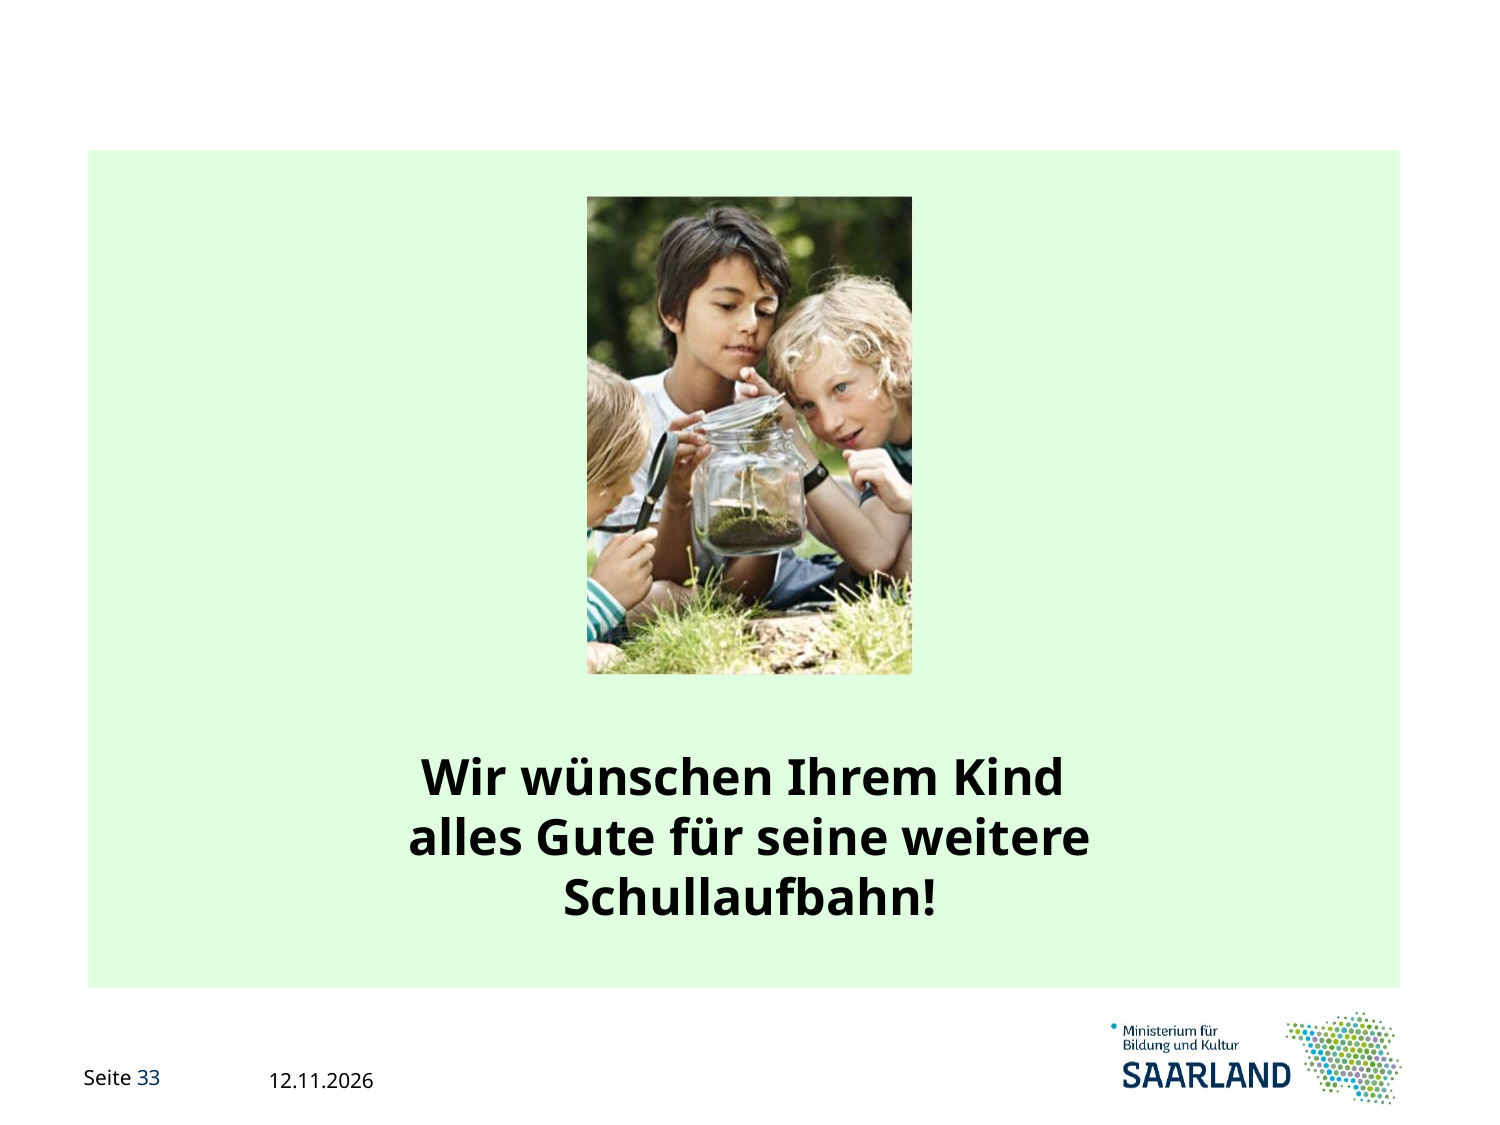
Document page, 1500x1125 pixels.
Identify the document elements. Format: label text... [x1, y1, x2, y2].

picture [586, 196, 914, 675]
picture [1104, 999, 1414, 1125]
text_box Wir wünschen Ihrem Kind alles Gute für seine weitere Schullaufbahn! [218, 737, 1282, 933]
text_box [253, 1060, 443, 1096]
text_box [88, 150, 1400, 988]
